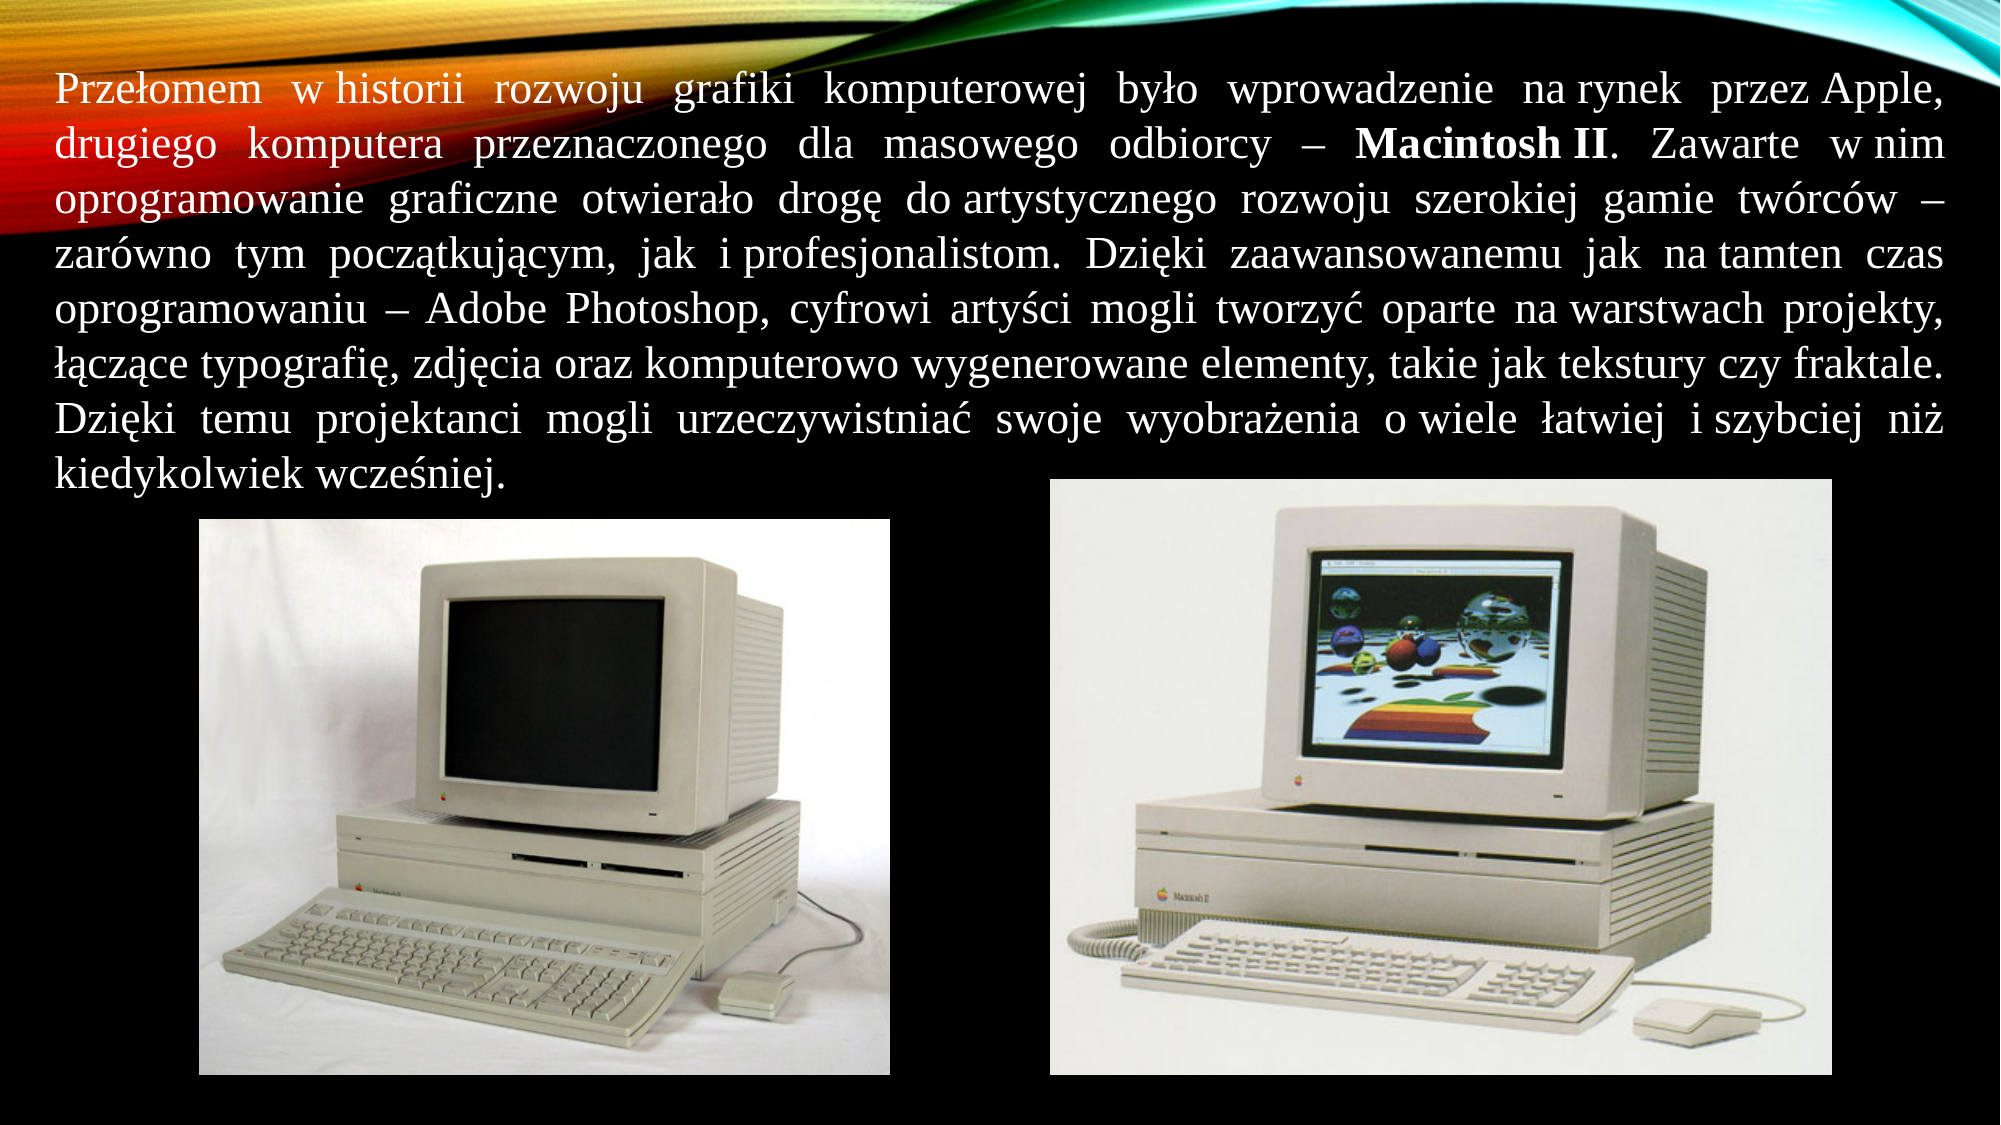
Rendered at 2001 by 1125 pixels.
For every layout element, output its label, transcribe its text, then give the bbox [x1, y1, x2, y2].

picture [1049, 479, 1832, 1076]
text_box Przełomem w historii rozwoju grafiki komputerowej było wprowadzenie na rynek przez Apple, drugiego komputera przeznaczonego dla masowego odbiorcy – Macintosh II. Zawarte w nim oprogramowanie graficzne otwierało drogę do artystycznego rozwoju szerokiej gamie twórców – zarówno tym początkującym, jak i profesjonalistom. Dzięki zaawansowanemu jak na tamten czas oprogramowaniu – Adobe Photoshop, cyfrowi artyści mogli tworzyć oparte na warstwach projekty, łączące typografię, zdjęcia oraz komputerowo wygenerowane elementy, takie jak tekstury czy fraktale. Dzięki temu projektanci mogli urzeczywistniać swoje wyobrażenia o wiele łatwiej i szybciej niż kiedykolwiek wcześniej. [39, 50, 1961, 505]
picture [0, 0, 2000, 237]
picture [199, 518, 891, 1076]
